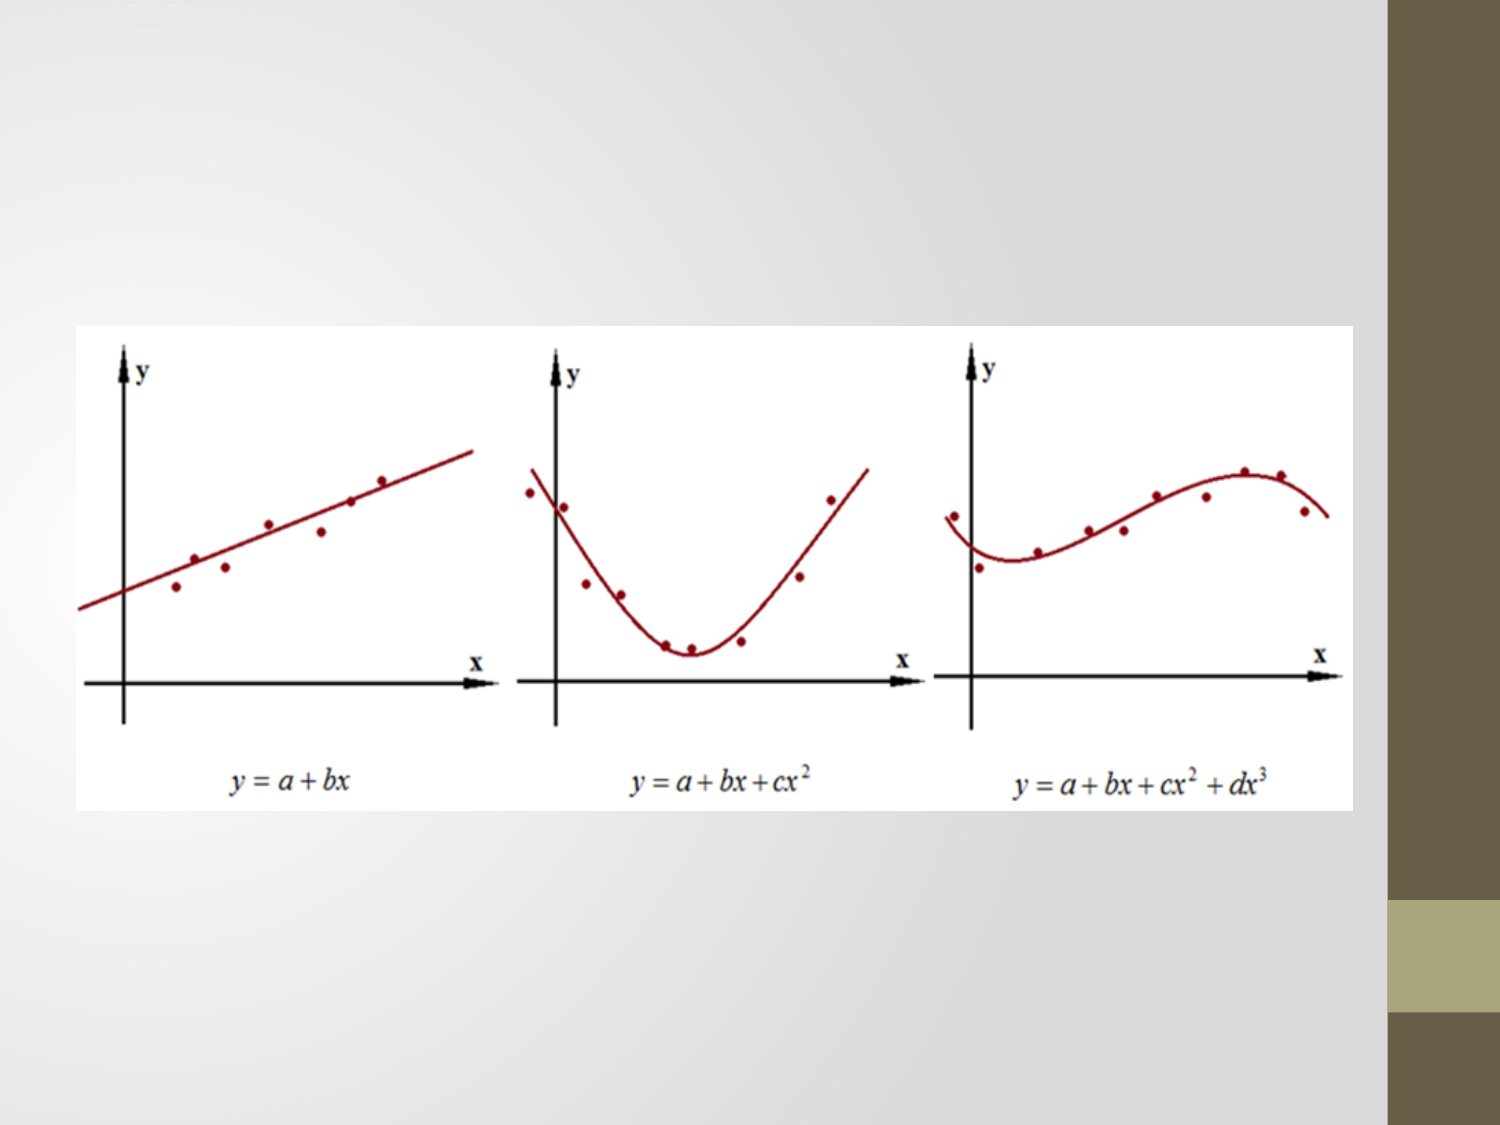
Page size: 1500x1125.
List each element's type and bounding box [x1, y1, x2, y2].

picture [76, 325, 1353, 812]
